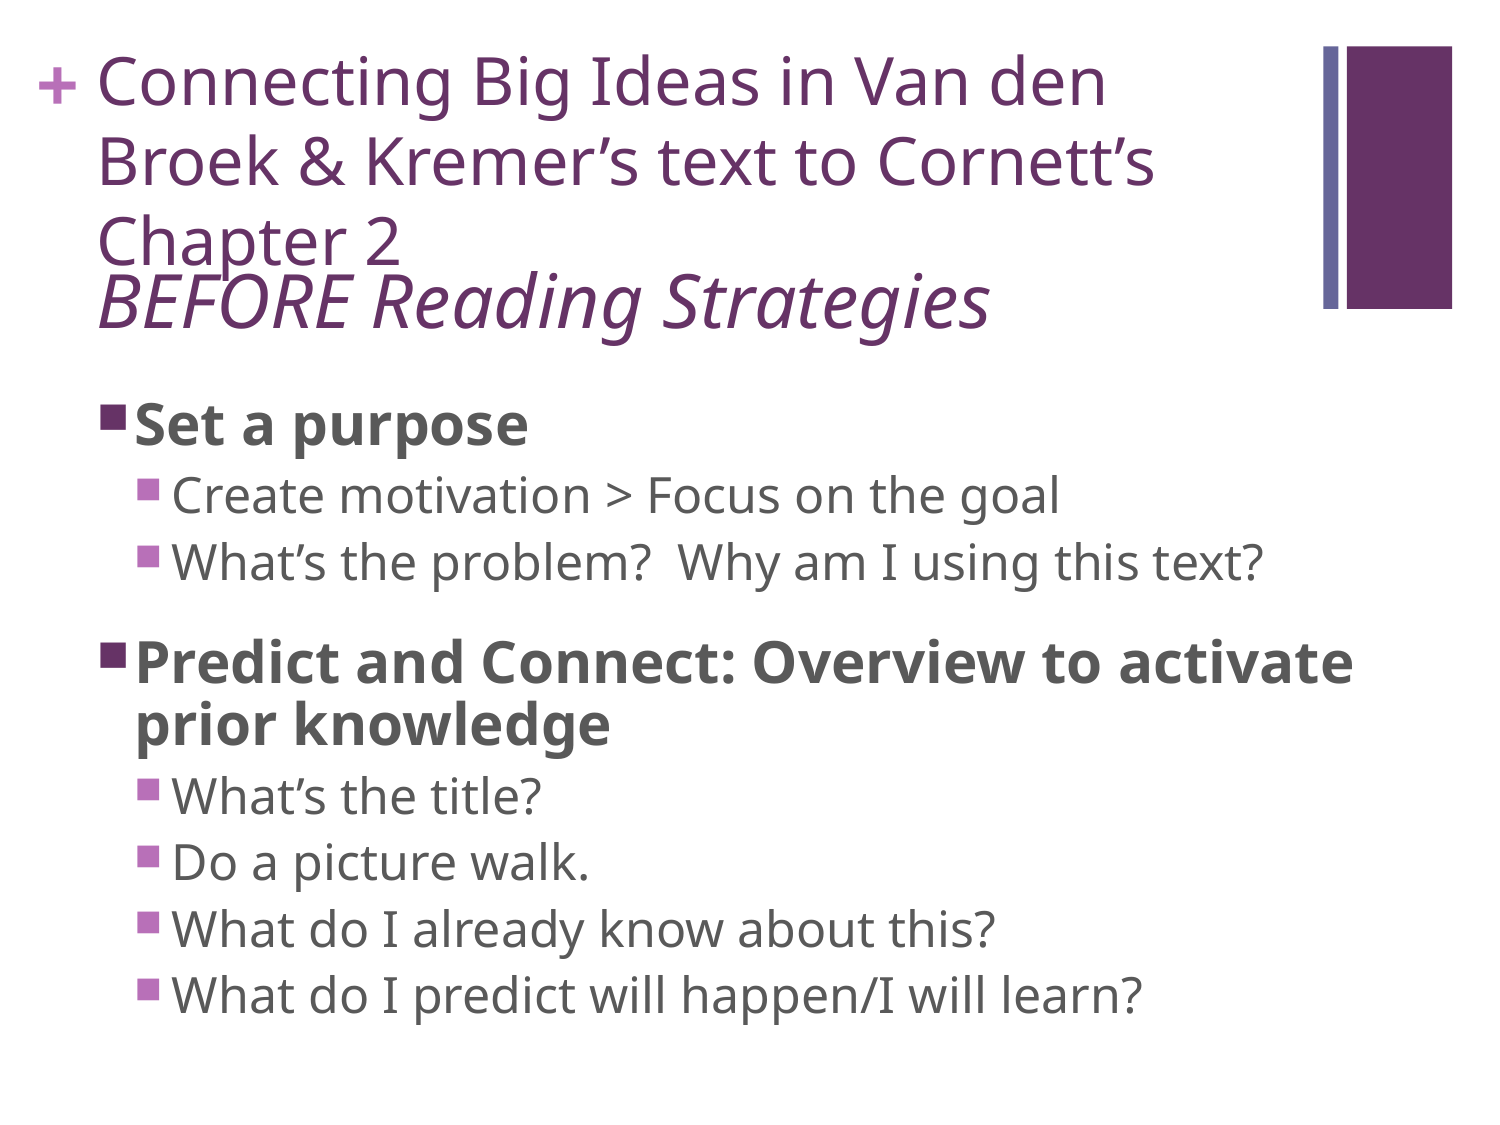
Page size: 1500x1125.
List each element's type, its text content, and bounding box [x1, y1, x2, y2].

text_box Connecting Big Ideas in Van den Broek & Kremer’s text to Cornett’s Chapter 2 [81, 31, 1322, 215]
list Set a purpose Create motivation > Focus on the goal What’s the problem? Why am I using this text? Predict and Connect: Overview to activate prior knowledge What’s the title? Do a picture walk. What do I already know about this? What do I predict will happen/I will learn? [81, 387, 1406, 1125]
title BEFORE Reading Strategies [81, 246, 1322, 387]
